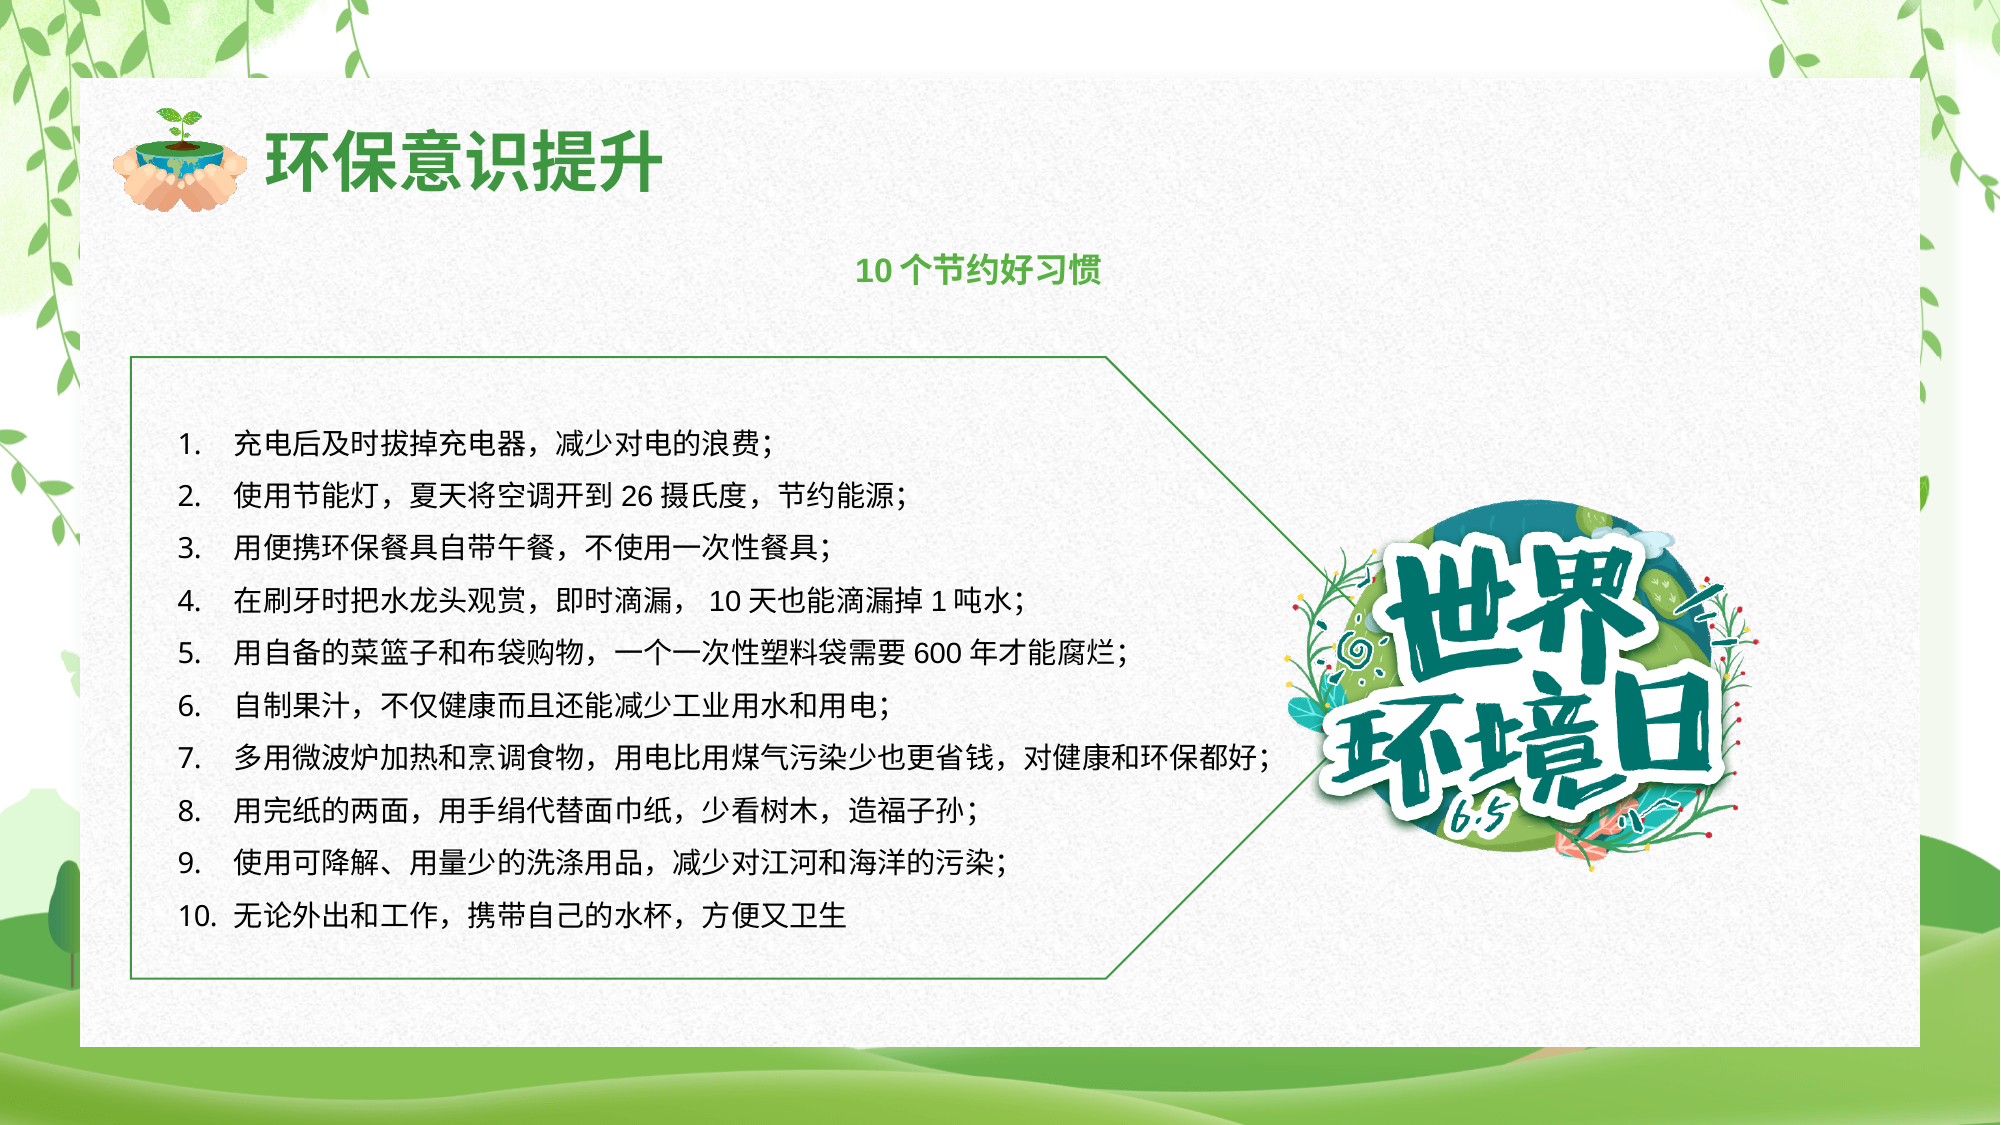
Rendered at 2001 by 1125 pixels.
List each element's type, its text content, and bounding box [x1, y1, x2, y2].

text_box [109, 104, 871, 218]
picture [0, 0, 2000, 1125]
text_box 10个节约好习惯 [828, 233, 1129, 309]
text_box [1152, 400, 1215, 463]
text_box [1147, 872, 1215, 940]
text_box [129, 356, 1215, 980]
